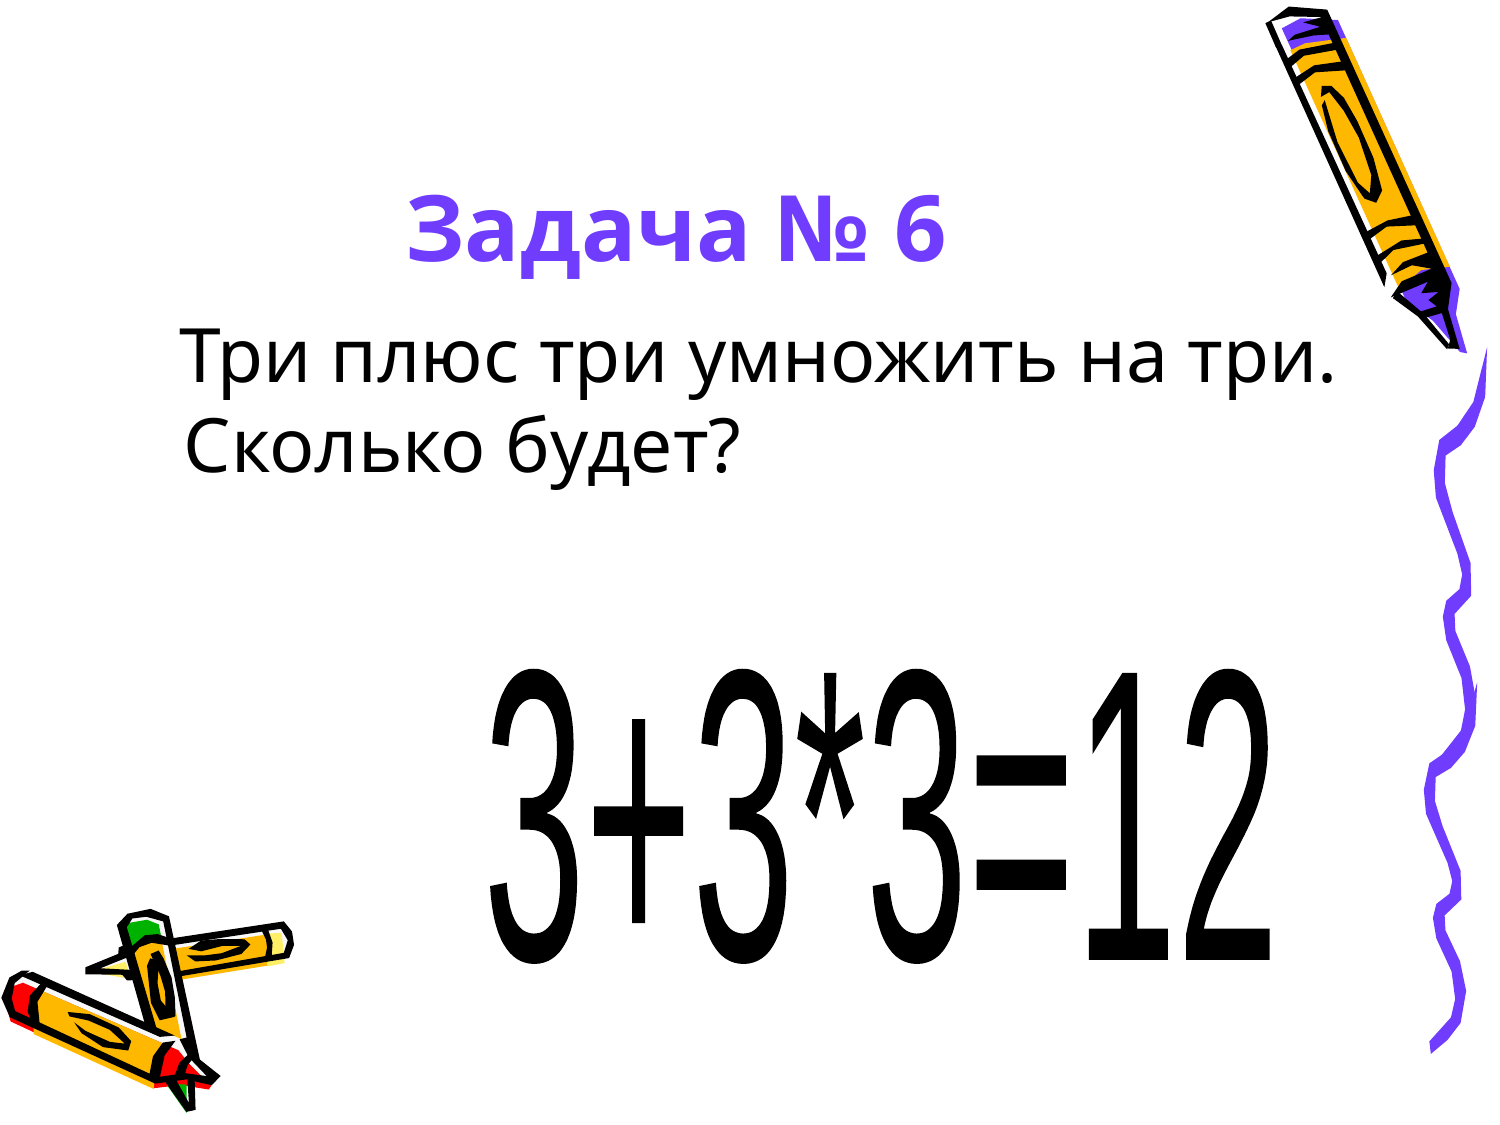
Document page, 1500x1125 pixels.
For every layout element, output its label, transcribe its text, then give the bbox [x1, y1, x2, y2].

list Три плюс три умножить на три. Сколько будет? [112, 299, 1376, 901]
title Задача № 6 [112, 24, 1240, 288]
